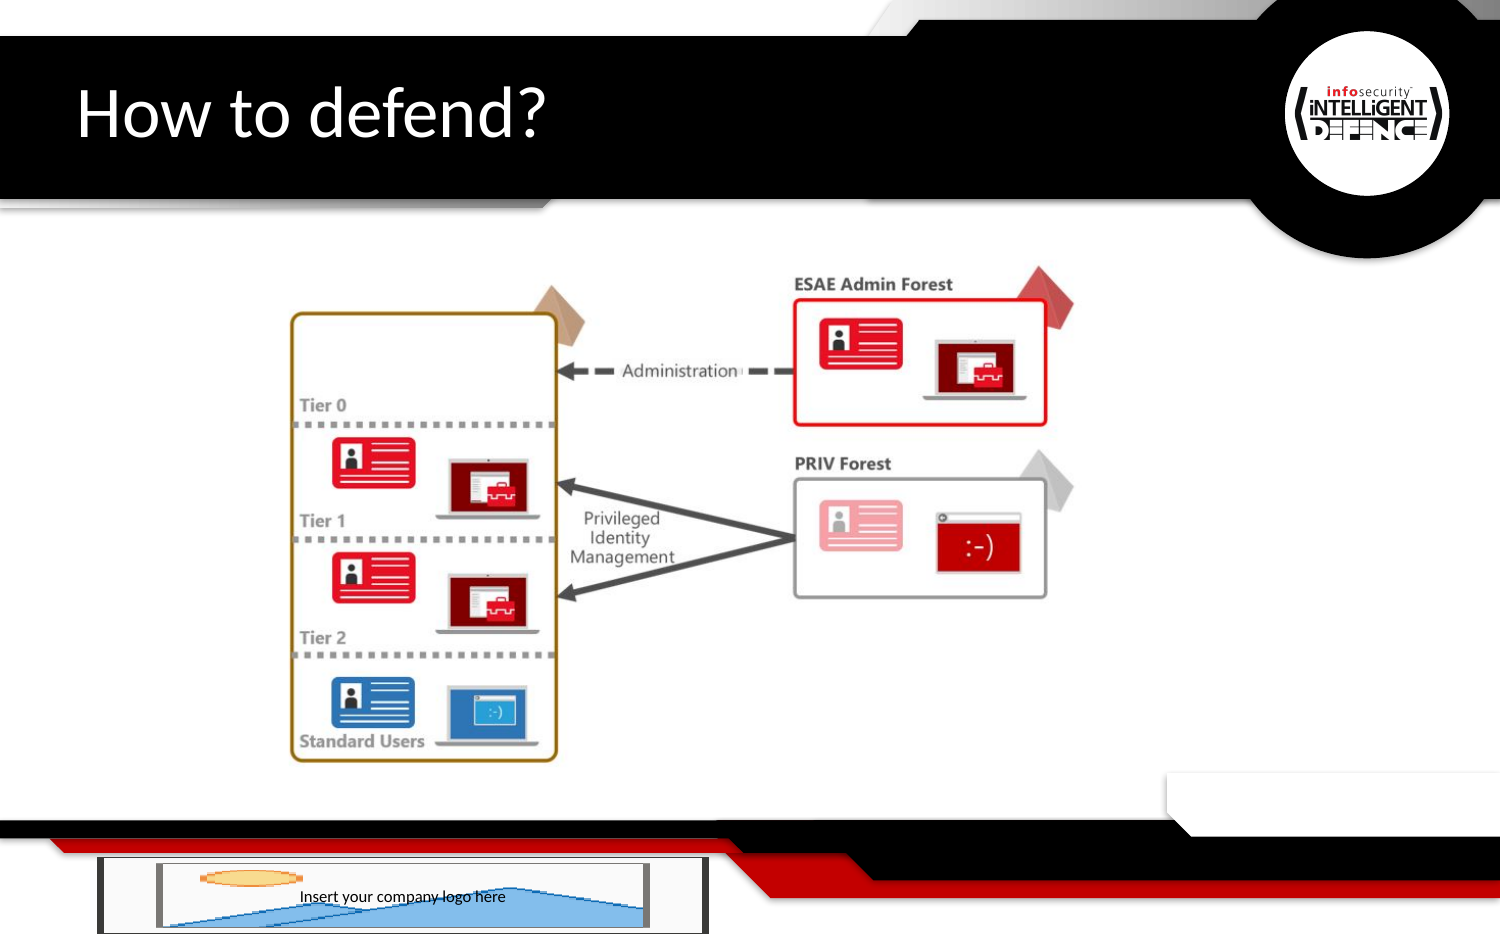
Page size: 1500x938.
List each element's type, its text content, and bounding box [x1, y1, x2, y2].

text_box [272, 244, 1098, 777]
title How to defend? [76, 38, 1199, 195]
picture [74, 853, 732, 938]
